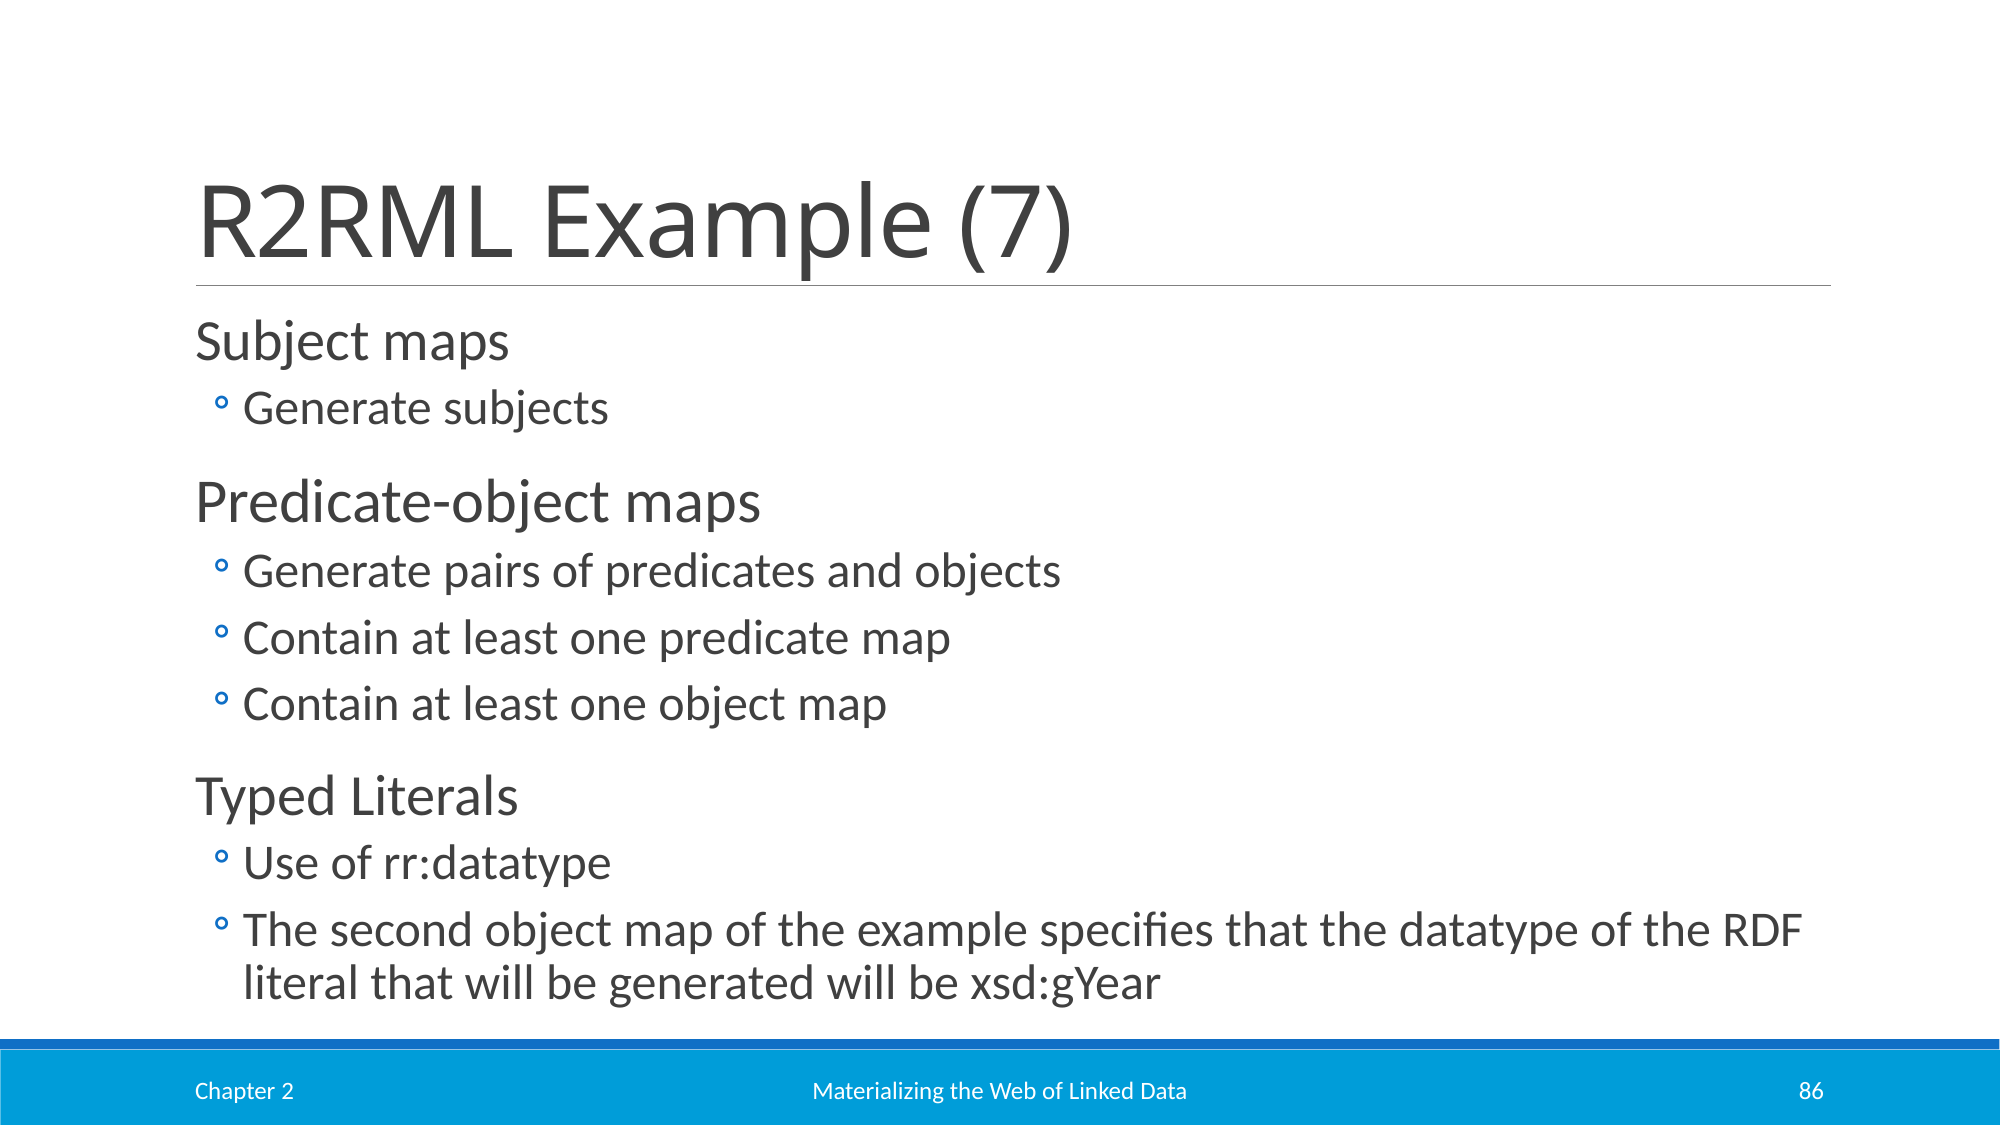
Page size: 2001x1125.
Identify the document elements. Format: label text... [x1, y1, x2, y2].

slide_number Chapter 2 [180, 1059, 586, 1120]
list Subject maps Generate subjects Predicate-object maps Generate pairs of predicates and objects Contain at least one predicate map Contain at least one object map Typed Literals Use of rr:datatype The second object map of the example specifies that the datatype of the RDF literal that will be generated will be xsd:gYear [180, 302, 1830, 963]
slide_number 86 [1624, 1059, 1840, 1120]
title R2RML Example (7) [180, 47, 1830, 285]
footer Materializing the Web of Linked Data [604, 1059, 1396, 1120]
